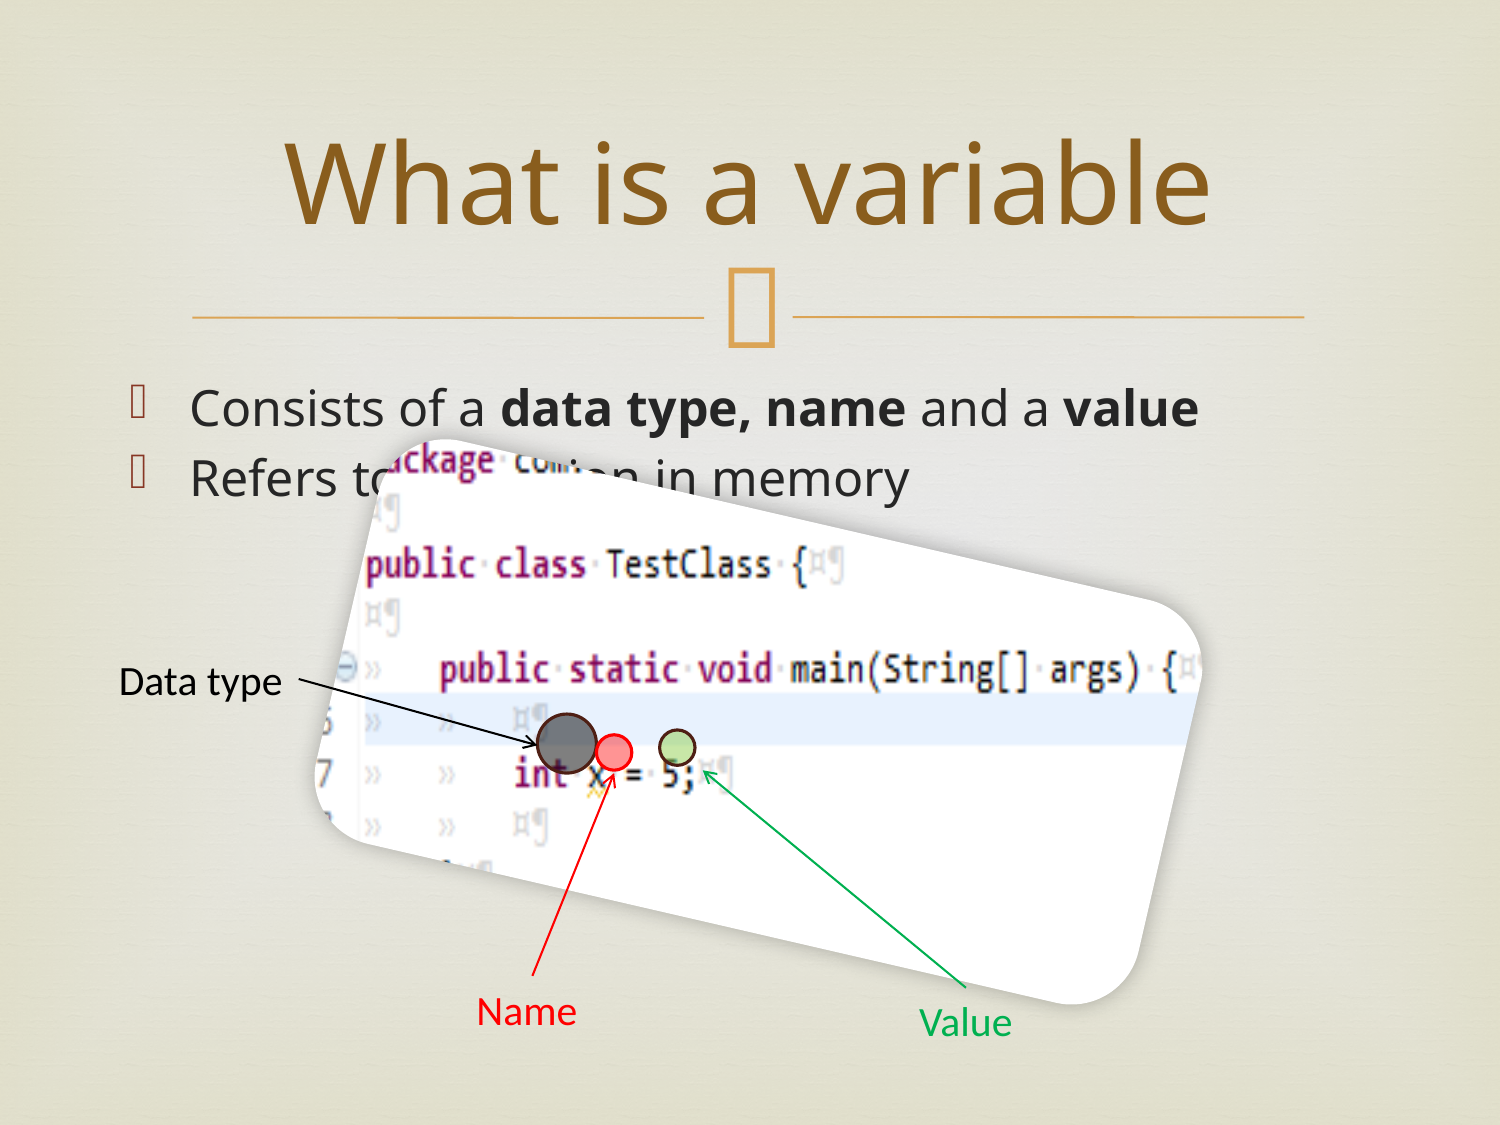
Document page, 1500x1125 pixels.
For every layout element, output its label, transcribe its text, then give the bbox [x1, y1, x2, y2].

title What is a variable [112, 93, 1386, 267]
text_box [531, 772, 615, 977]
text_box Data type [103, 646, 298, 711]
text_box Name [461, 975, 593, 1041]
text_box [298, 678, 538, 746]
picture [314, 439, 1203, 1005]
text_box Value [904, 987, 1028, 1053]
list Consists of a data type, name and a value Refers to a location in memory [114, 368, 1386, 1005]
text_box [702, 769, 967, 989]
